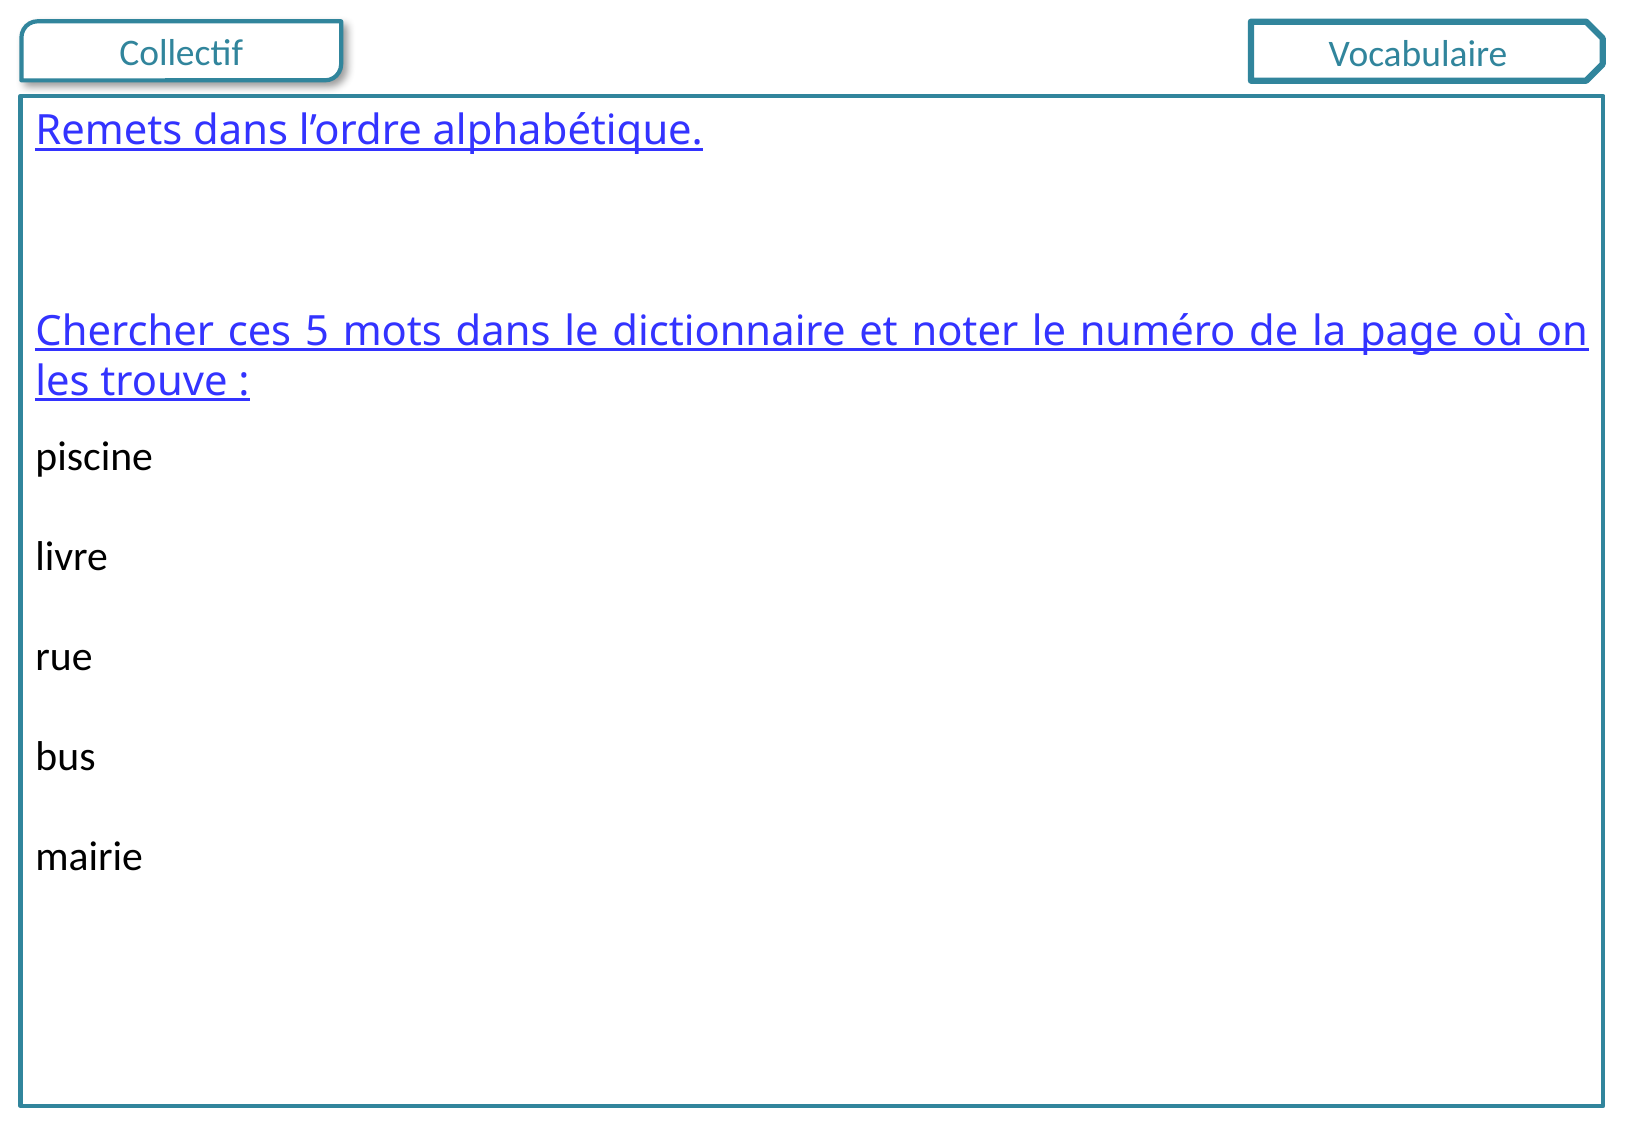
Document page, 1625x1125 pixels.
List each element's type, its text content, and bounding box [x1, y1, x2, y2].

list Remets dans l’ordre alphabétique. Chercher ces 5 mots dans le dictionnaire et noter le numéro de la page où on les trouve : piscine livre rue bus mairie [18, 94, 1605, 1108]
list Vocabulaire [1251, 21, 1585, 81]
